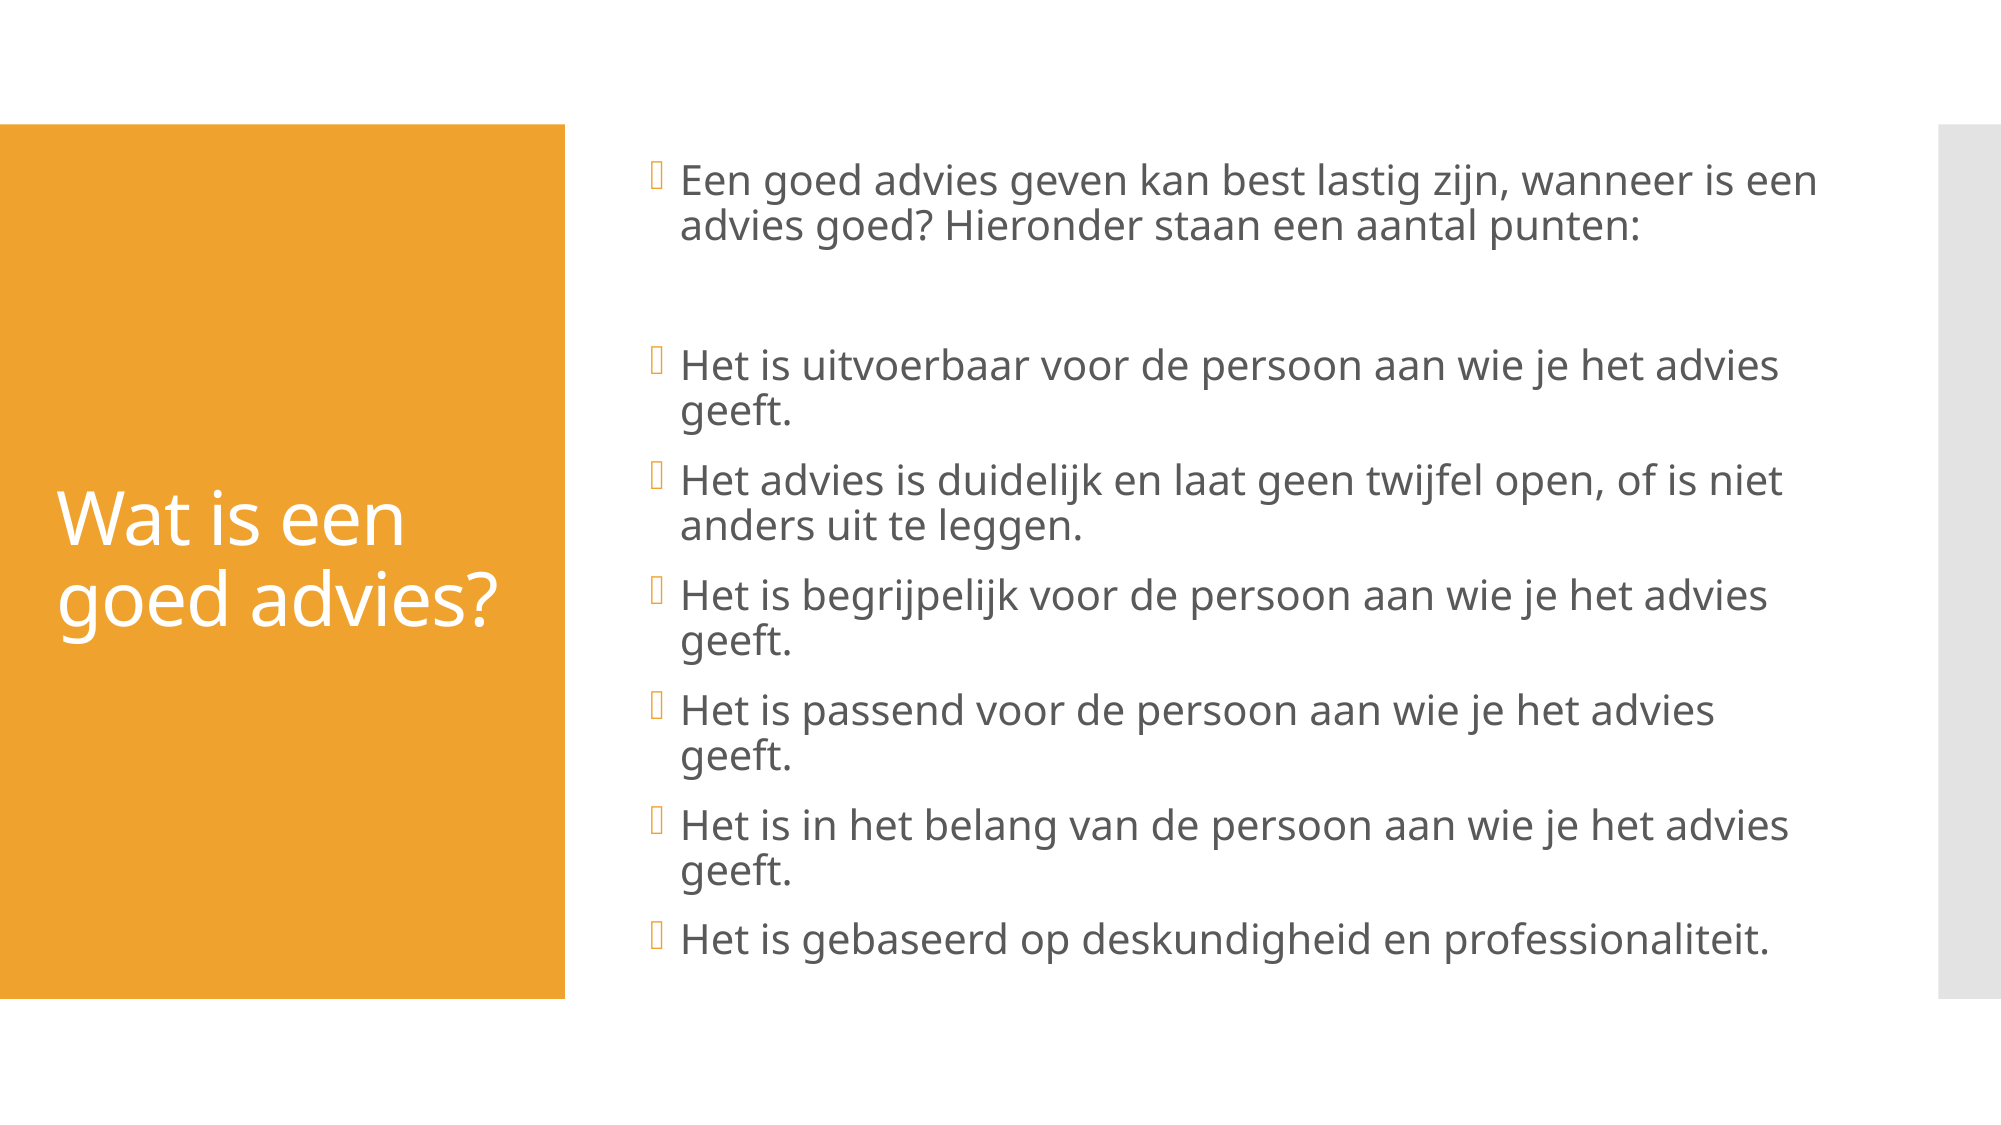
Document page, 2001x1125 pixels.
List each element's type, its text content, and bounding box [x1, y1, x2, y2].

title Wat is een goed advies? [41, 184, 525, 940]
list Een goed advies geven kan best lastig zijn, wanneer is een advies goed? Hieronder staan een aantal punten: Het is uitvoerbaar voor de persoon aan wie je het advies geeft. Het advies is duidelijk en laat geen twijfel open, of is niet anders uit te leggen. Het is begrijpelijk voor de persoon aan wie je het advies geeft. Het is passend voor de persoon aan wie je het advies geeft. Het is in het belang van de persoon aan wie je het advies geeft. Het is gebaseerd op deskundigheid en professionaliteit. [634, 141, 1835, 982]
